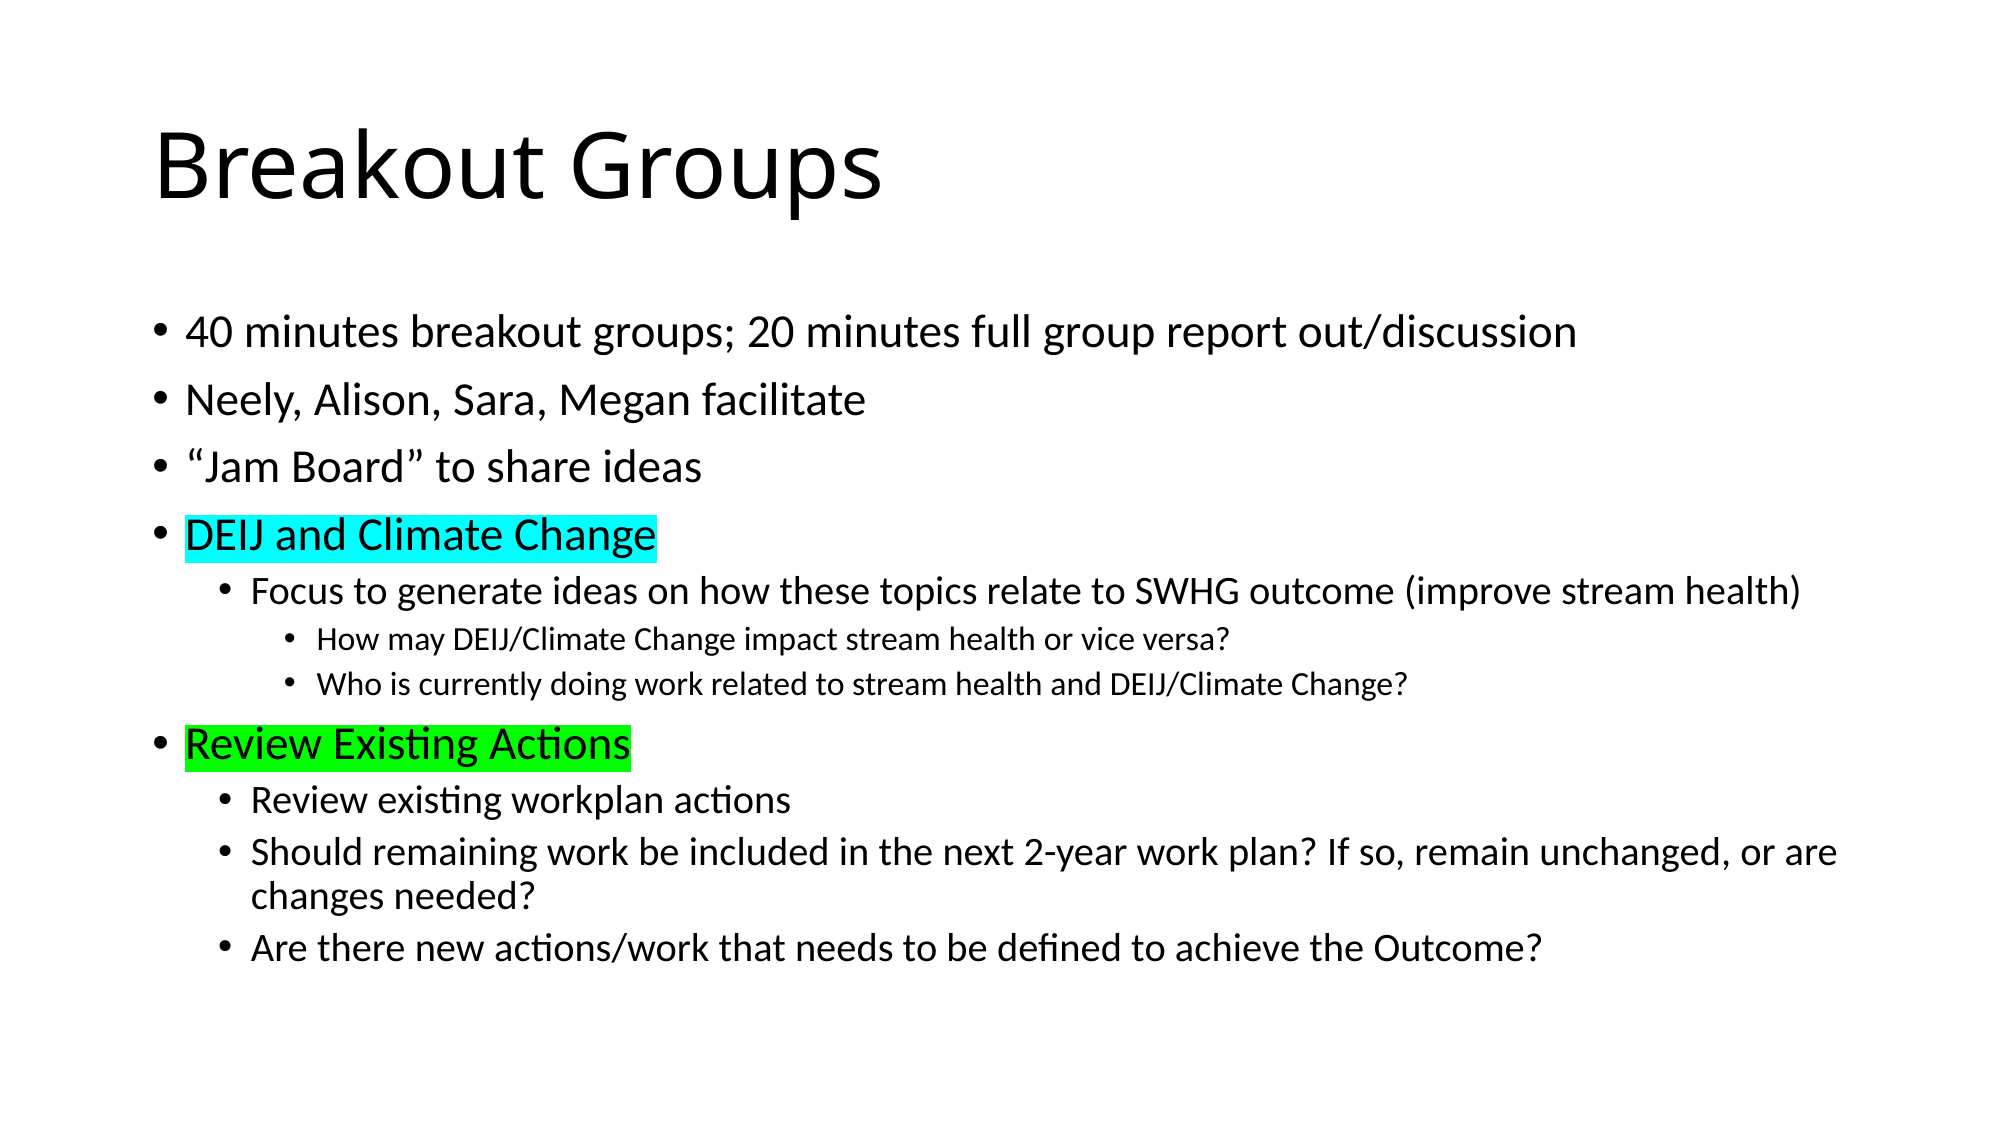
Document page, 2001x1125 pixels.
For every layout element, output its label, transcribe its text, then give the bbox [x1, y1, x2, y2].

list 40 minutes breakout groups; 20 minutes full group report out/discussion Neely, Alison, Sara, Megan facilitate “Jam Board” to share ideas DEIJ and Climate Change Focus to generate ideas on how these topics relate to SWHG outcome (improve stream health) How may DEIJ/Climate Change impact stream health or vice versa? Who is currently doing work related to stream health and DEIJ/Climate Change? Review Existing Actions Review existing workplan actions Should remaining work be included in the next 2-year work plan? If so, remain unchanged, or are changes needed? Are there new actions/work that needs to be defined to achieve the Outcome? [137, 299, 1863, 1014]
title Breakout Groups [137, 59, 1863, 278]
